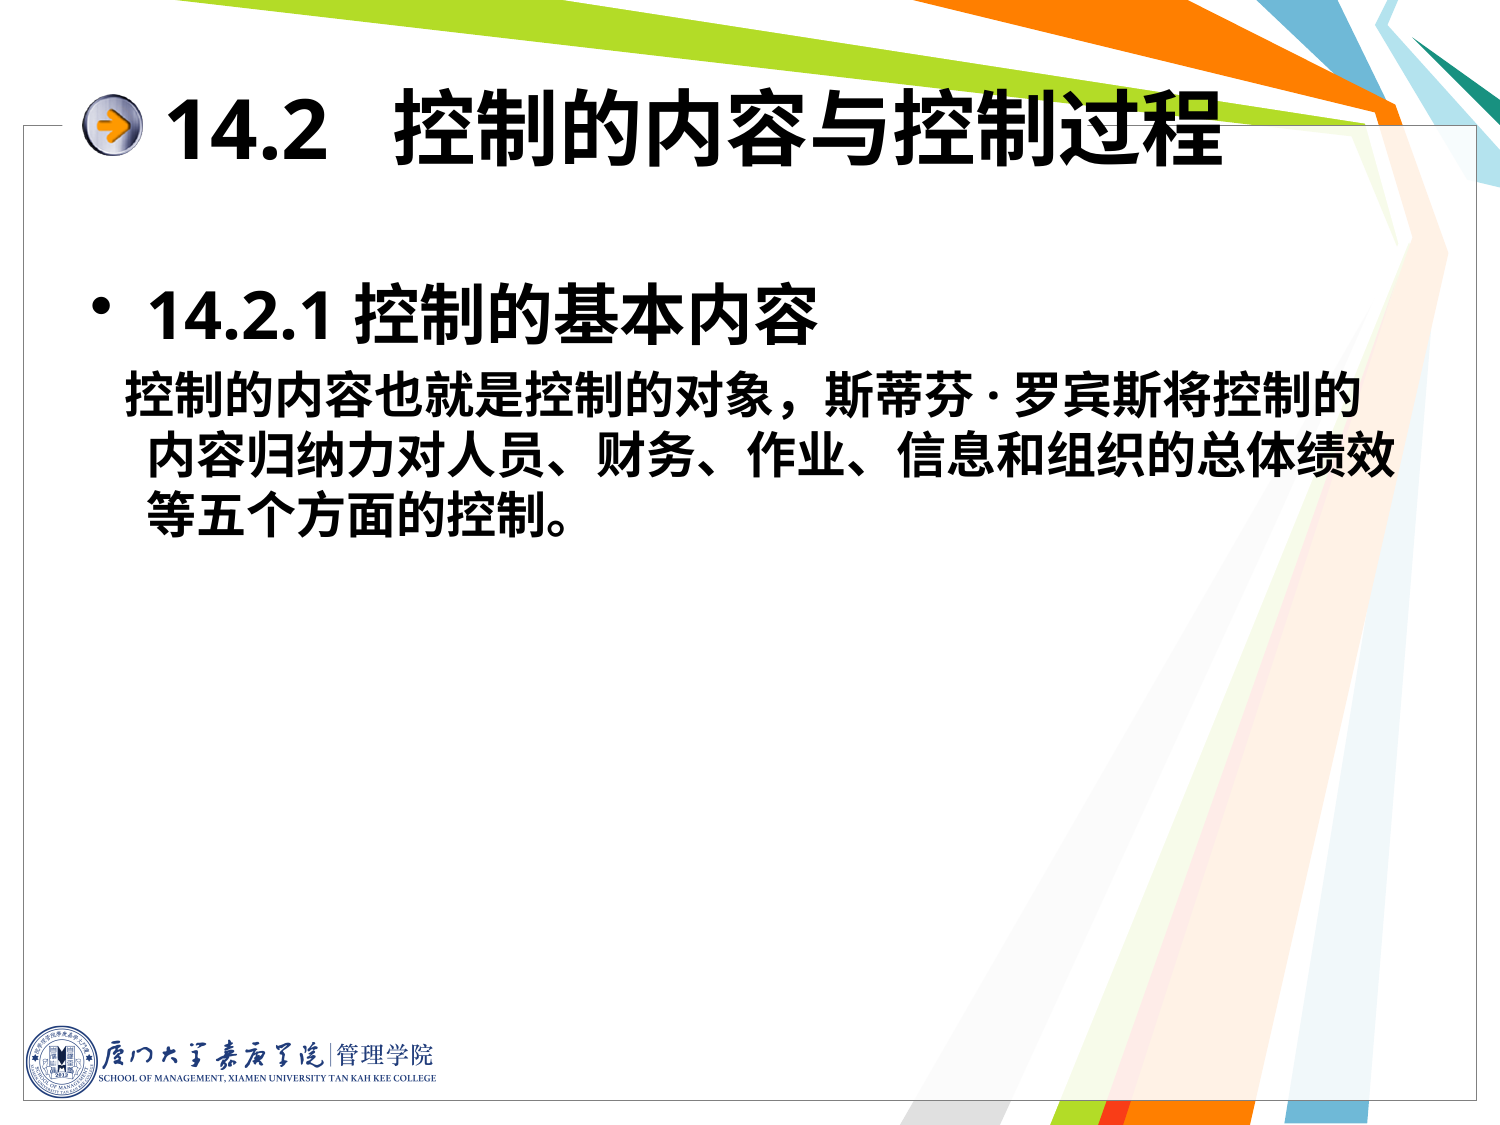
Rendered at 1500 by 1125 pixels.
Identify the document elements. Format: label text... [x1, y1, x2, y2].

picture [24, 1024, 438, 1100]
picture [82, 94, 143, 156]
title 14.2 控制的内容与控制过程 [148, 32, 1375, 220]
list 14.2.1控制的基本内容 控制的内容也就是控制的对象，斯蒂芬·罗宾斯将控制的内容归纳力对人员、财务、作业、信息和组织的总体绩效等五个方面的控制。 [75, 262, 1425, 1005]
